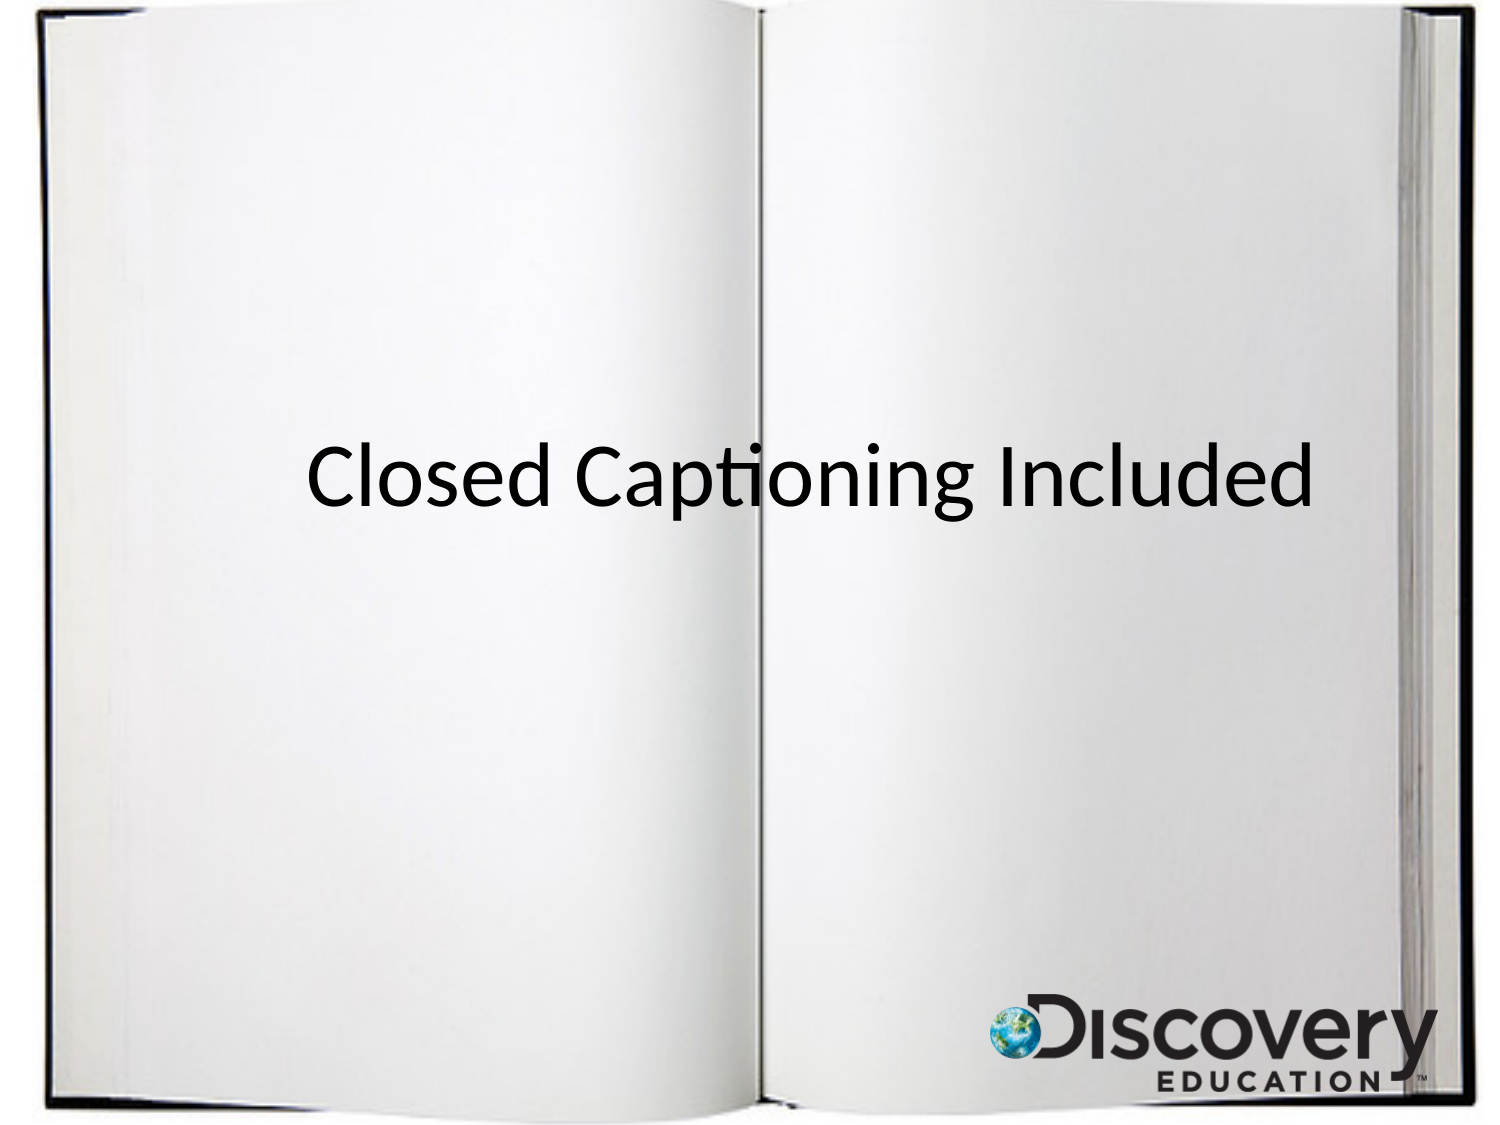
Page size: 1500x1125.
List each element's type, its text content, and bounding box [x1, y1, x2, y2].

title Closed Captioning Included [237, 349, 1388, 591]
picture [0, 0, 1500, 1125]
